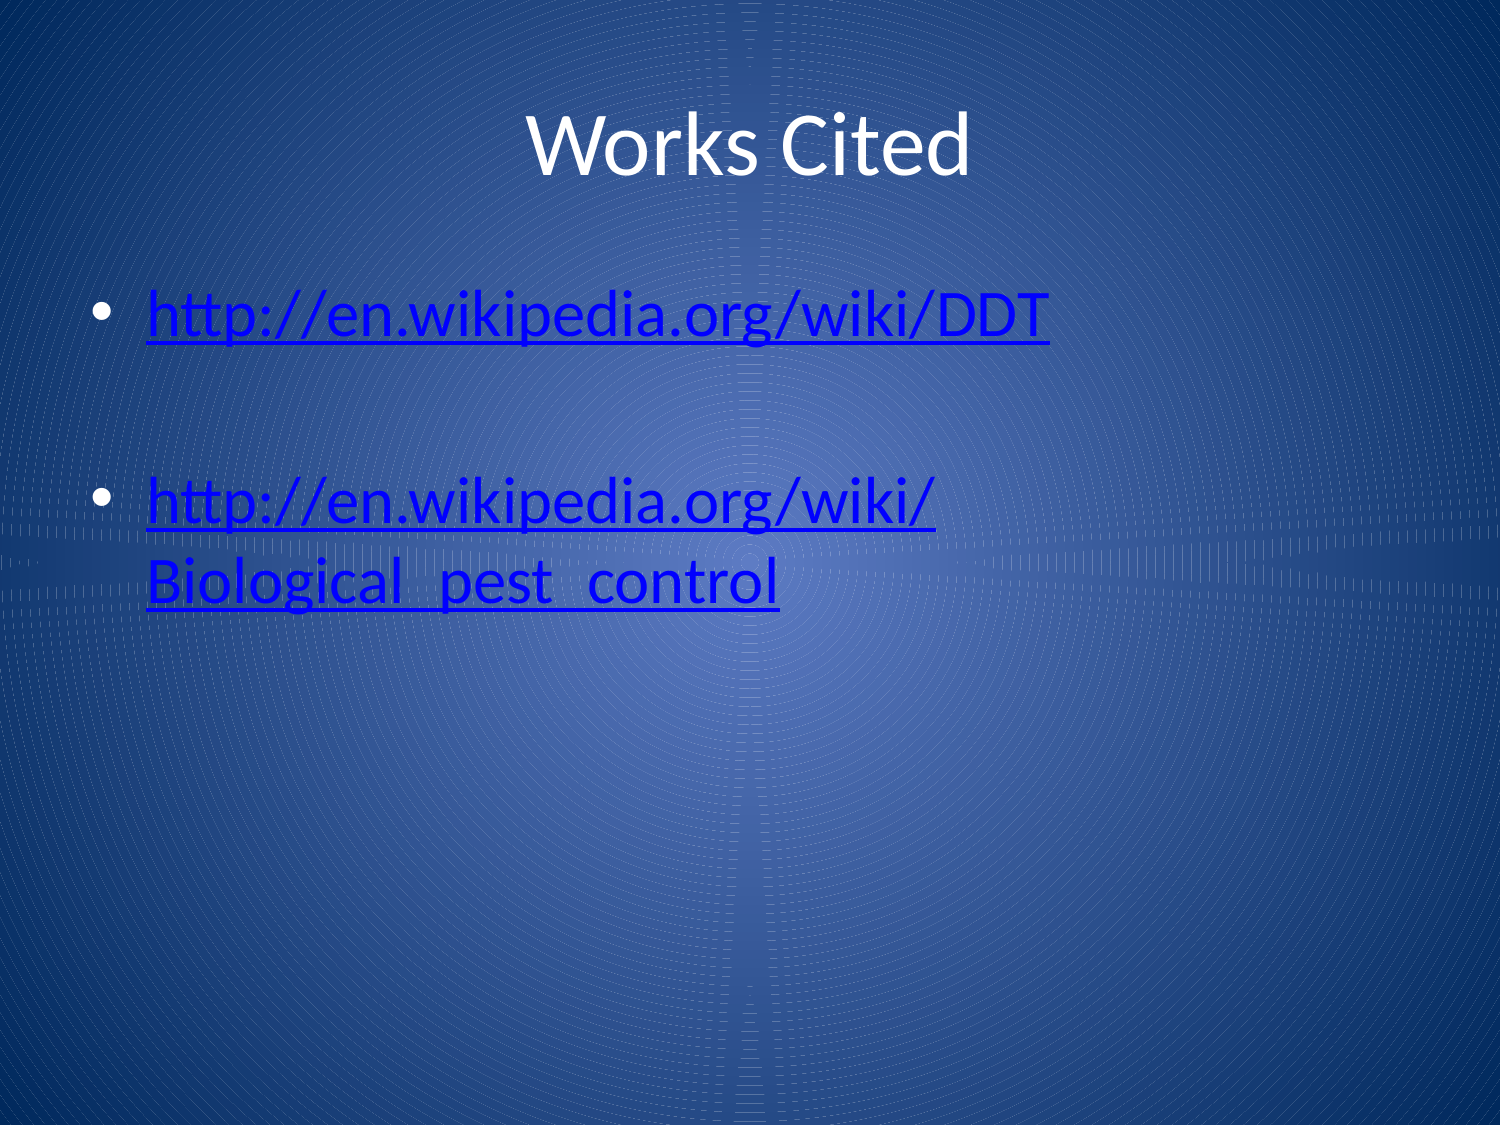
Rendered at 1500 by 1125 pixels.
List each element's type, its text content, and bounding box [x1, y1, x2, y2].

list http://en.wikipedia.org/wiki/DDT http://en.wikipedia.org/wiki/Biological_pest_control [74, 262, 1426, 1006]
title Works Cited [74, 44, 1426, 233]
